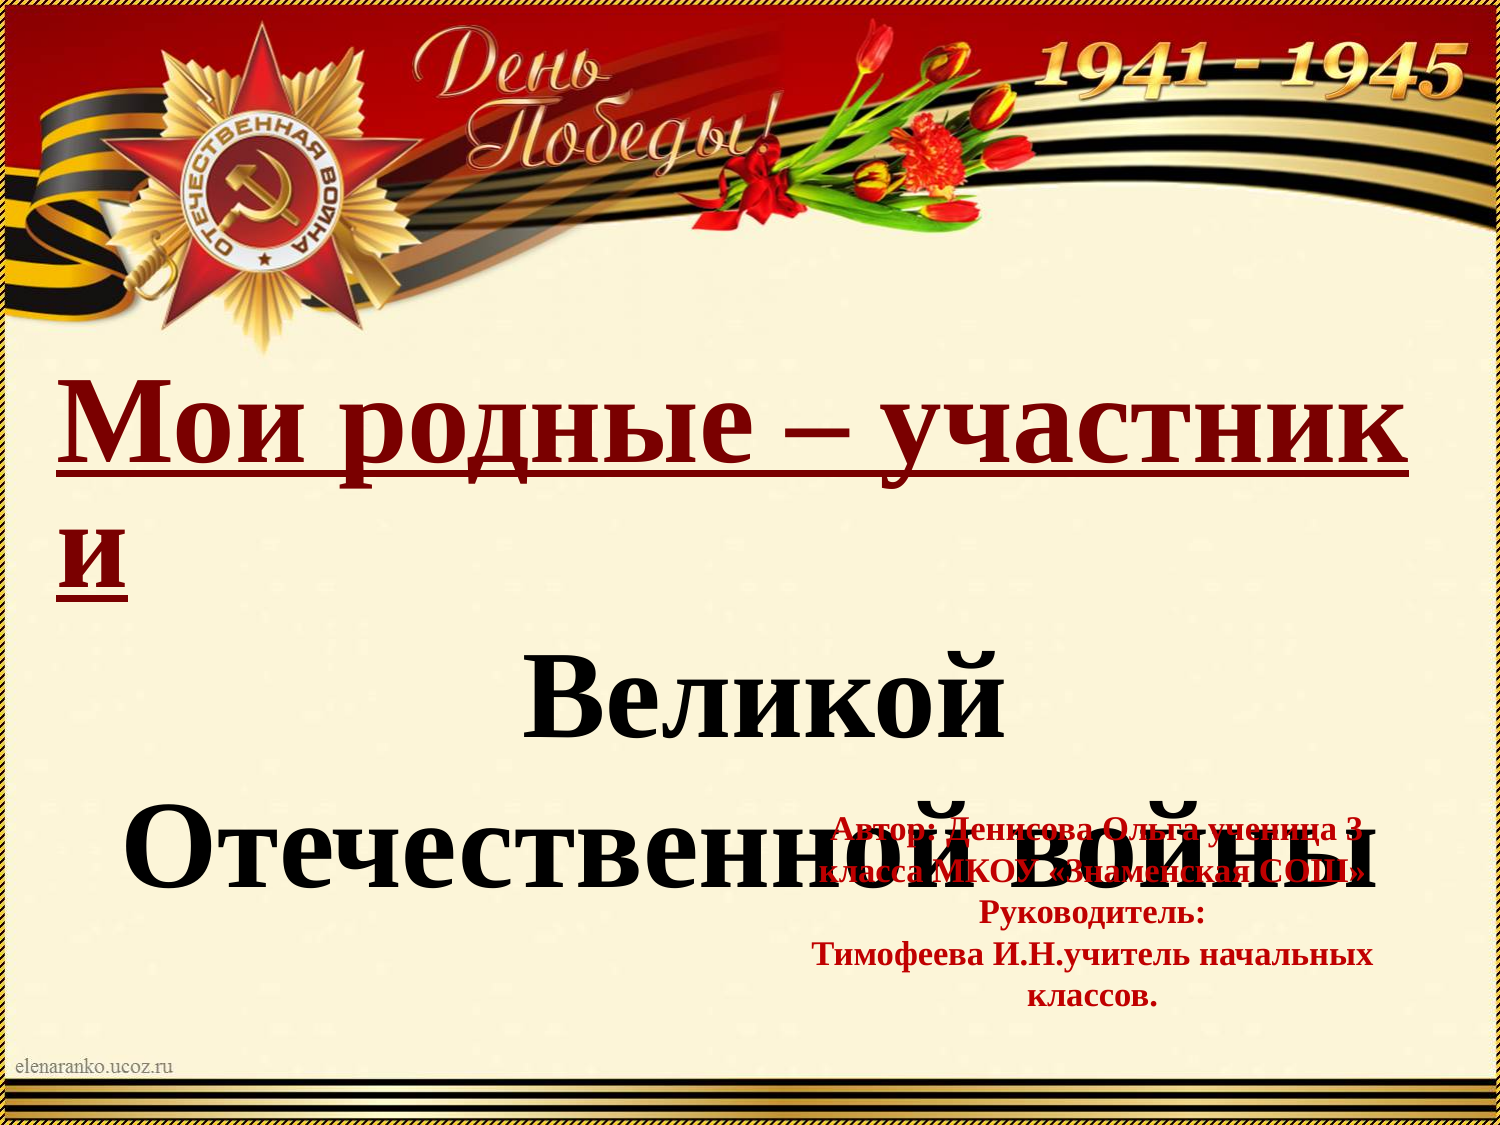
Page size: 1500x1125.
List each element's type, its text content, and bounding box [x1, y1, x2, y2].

title Мои родные – участники Великой Отечественной войны [41, 267, 1459, 844]
subtitle Автор: Денисова Ольга ученица 3 класса МКОУ «Знаменская СОШ» Руководитель: Тимофеева И.Н.учитель начальных классов. [785, 798, 1400, 1024]
picture [0, 0, 1500, 1125]
